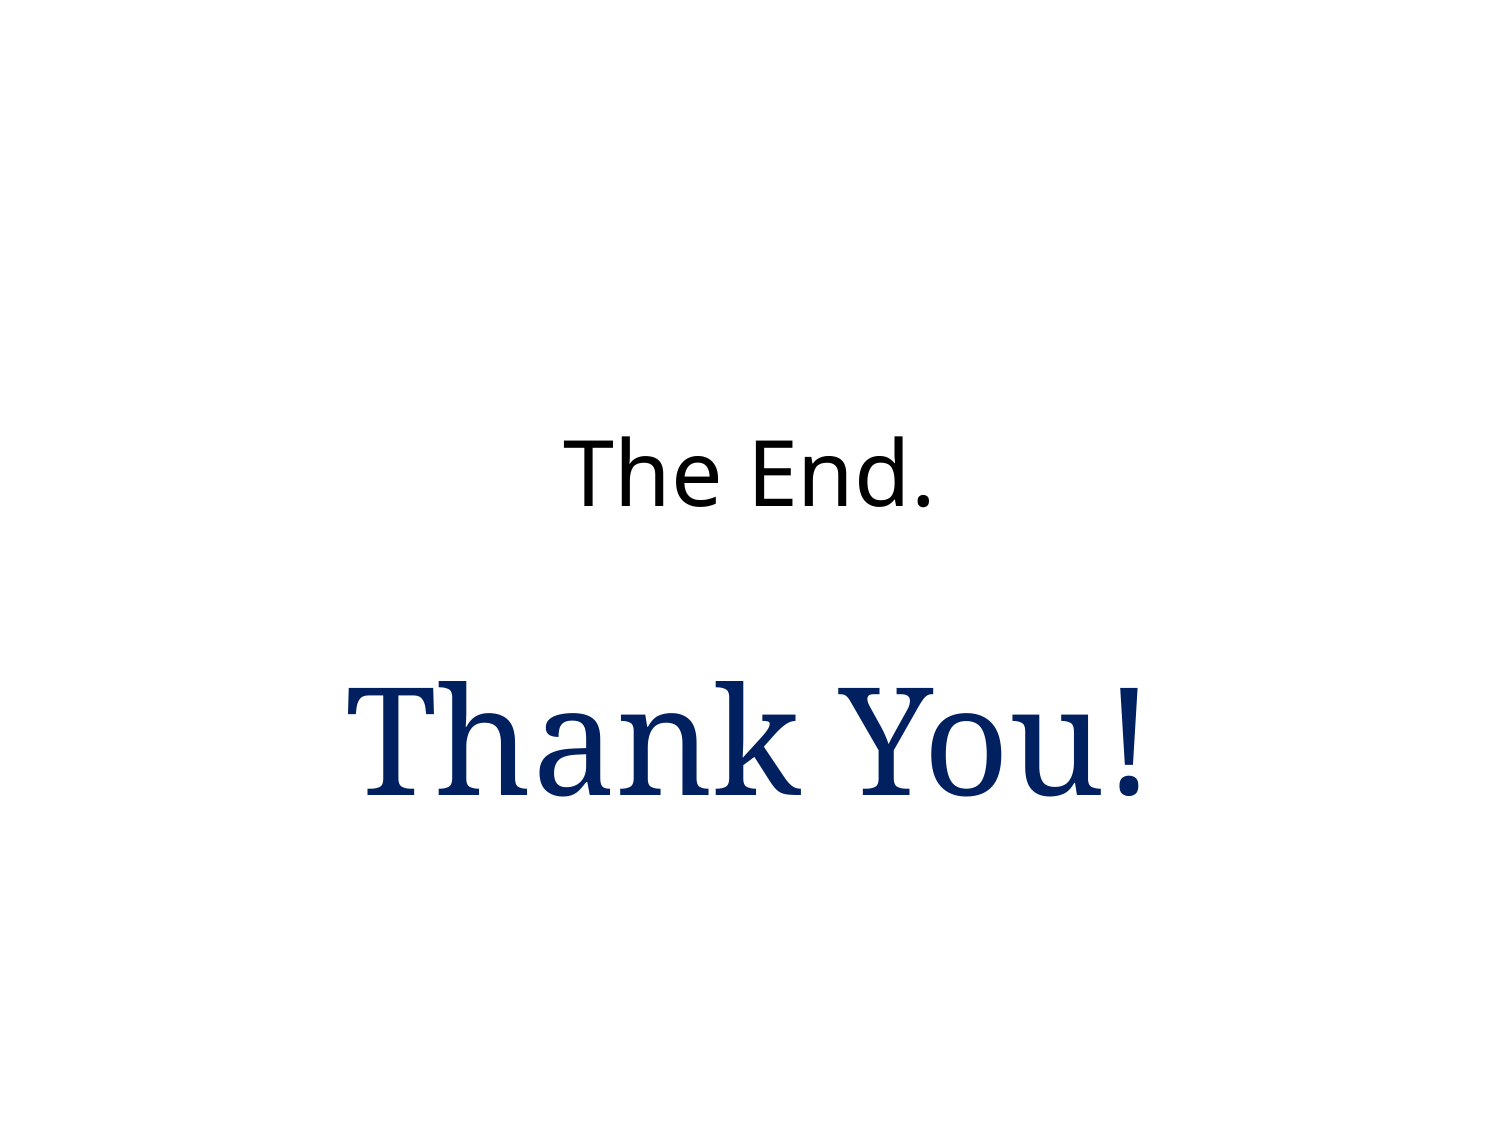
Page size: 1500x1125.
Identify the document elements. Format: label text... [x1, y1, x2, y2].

subtitle Thank You! [225, 637, 1275, 925]
title The End. [112, 349, 1388, 591]
